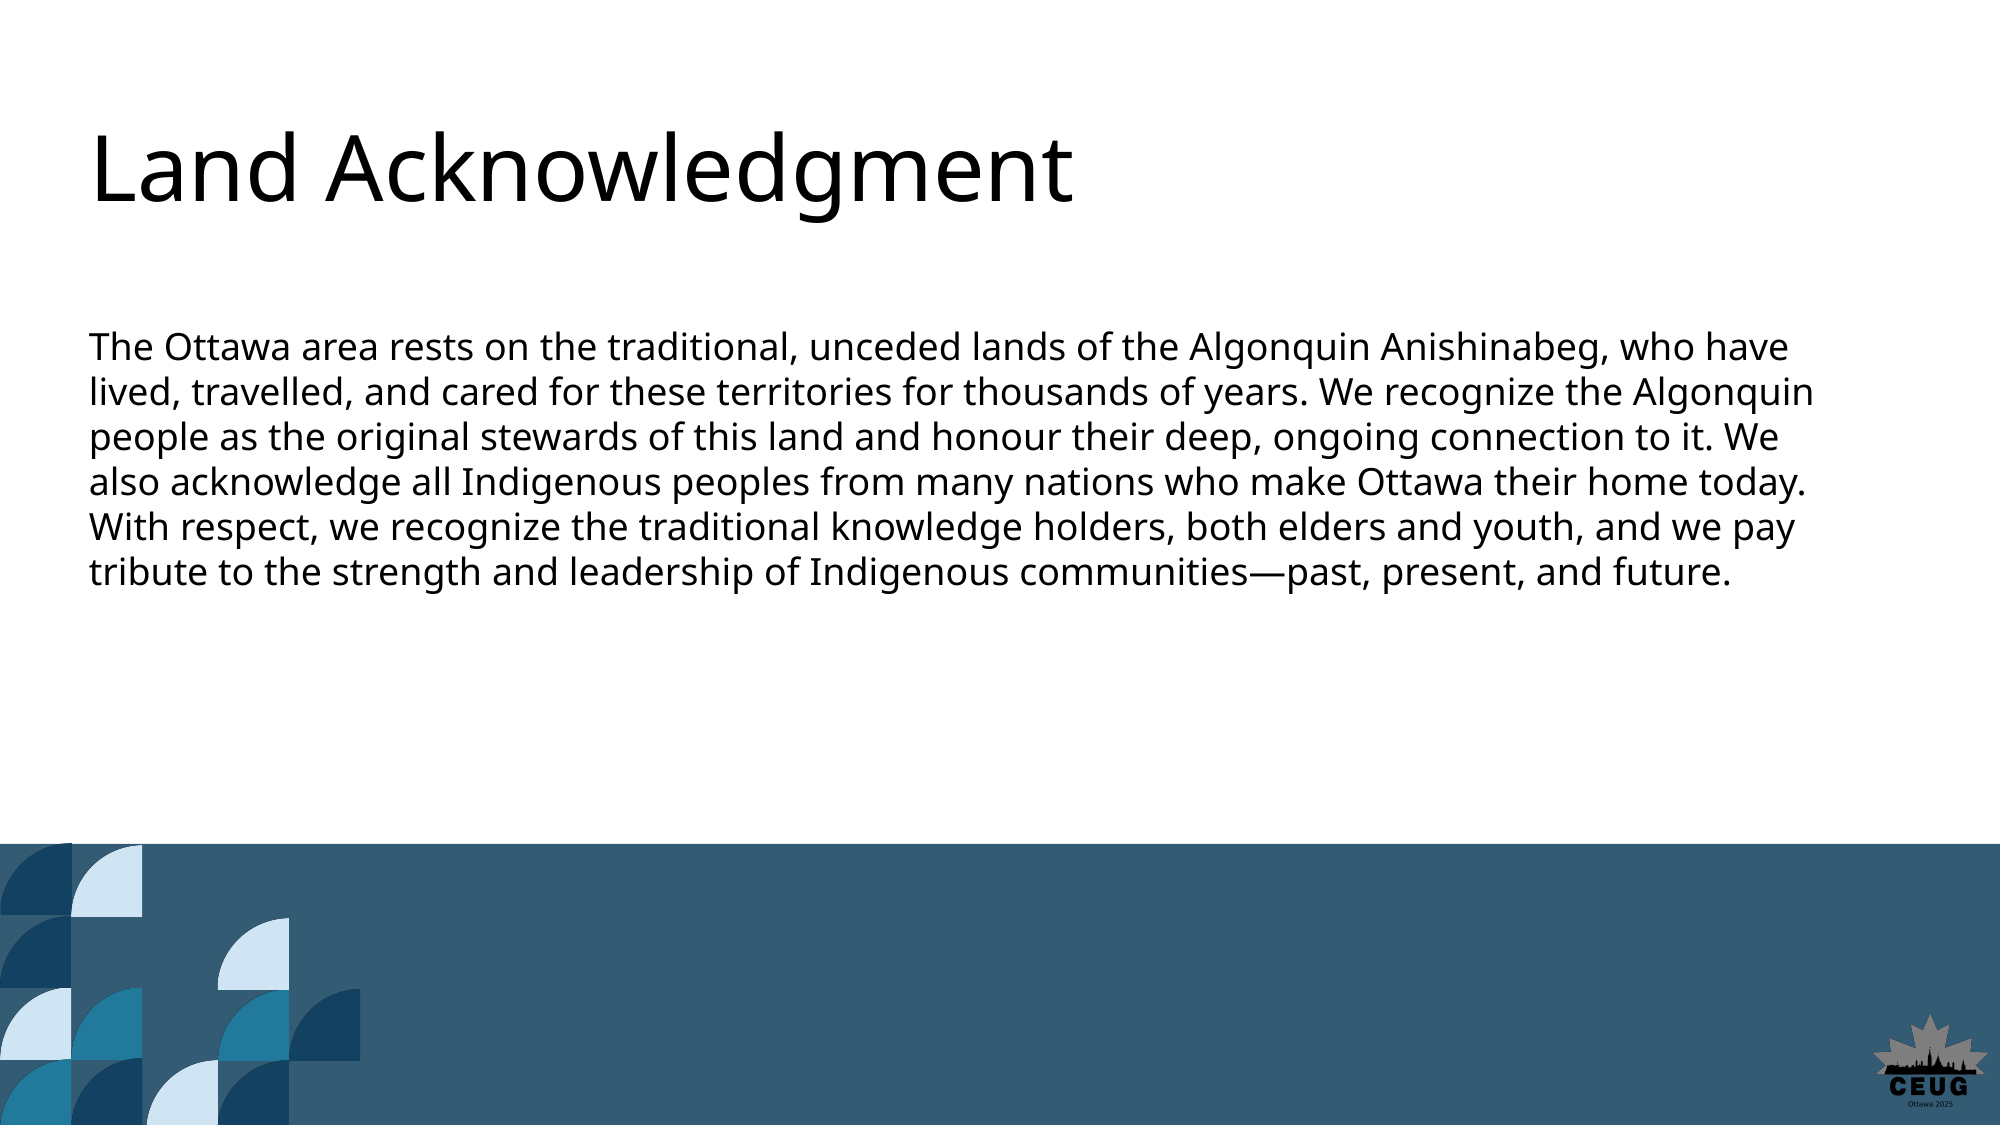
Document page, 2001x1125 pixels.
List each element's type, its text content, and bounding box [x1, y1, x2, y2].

picture [1872, 1013, 1989, 1110]
text_box The Ottawa area rests on the traditional, unceded lands of the Algonquin Anishinabeg, who have lived, travelled, and cared for these territories for thousands of years. We recognize the Algonquin people as the original stewards of this land and honour their deep, ongoing connection to it. We also acknowledge all Indigenous peoples from many nations who make Ottawa their home today. With respect, we recognize the traditional knowledge holders, both elders and youth, and we pay tribute to the strength and leadership of Indigenous communities—past, present, and future. [74, 315, 1852, 646]
picture [146, 918, 361, 1125]
text_box [179, 319, 1597, 633]
picture [0, 843, 143, 1125]
text_box [240, 315, 1168, 552]
title Land Acknowledgment [74, 63, 1278, 281]
